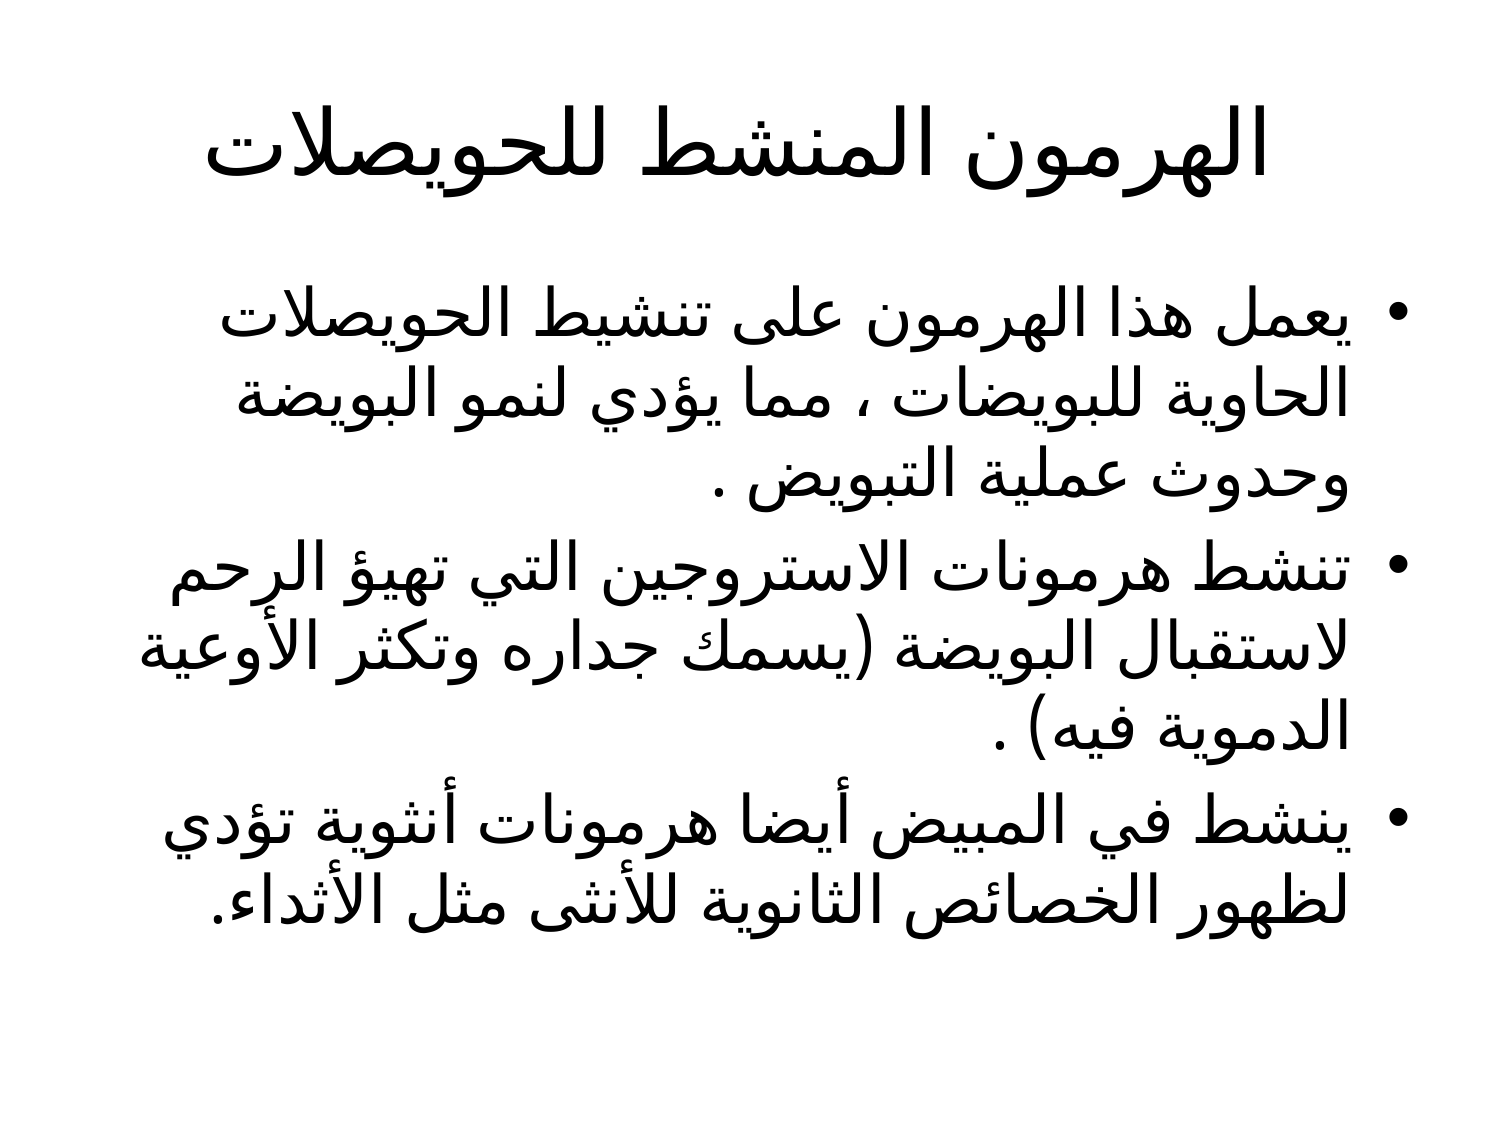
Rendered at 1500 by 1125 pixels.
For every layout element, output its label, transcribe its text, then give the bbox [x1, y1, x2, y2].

title الهرمون المنشط للحويصلات [75, 45, 1425, 233]
list يعمل هذا الهرمون على تنشيط الحويصلات الحاوية للبويضات ، مما يؤدي لنمو البويضة وحدوث عملية التبويض . تنشط هرمونات الاستروجين التي تهيؤ الرحم لاستقبال البويضة (يسمك جداره وتكثر الأوعية الدموية فيه) . ينشط في المبيض أيضا هرمونات أنثوية تؤدي لظهور الخصائص الثانوية للأنثى مثل الأثداء. [75, 262, 1425, 1005]
